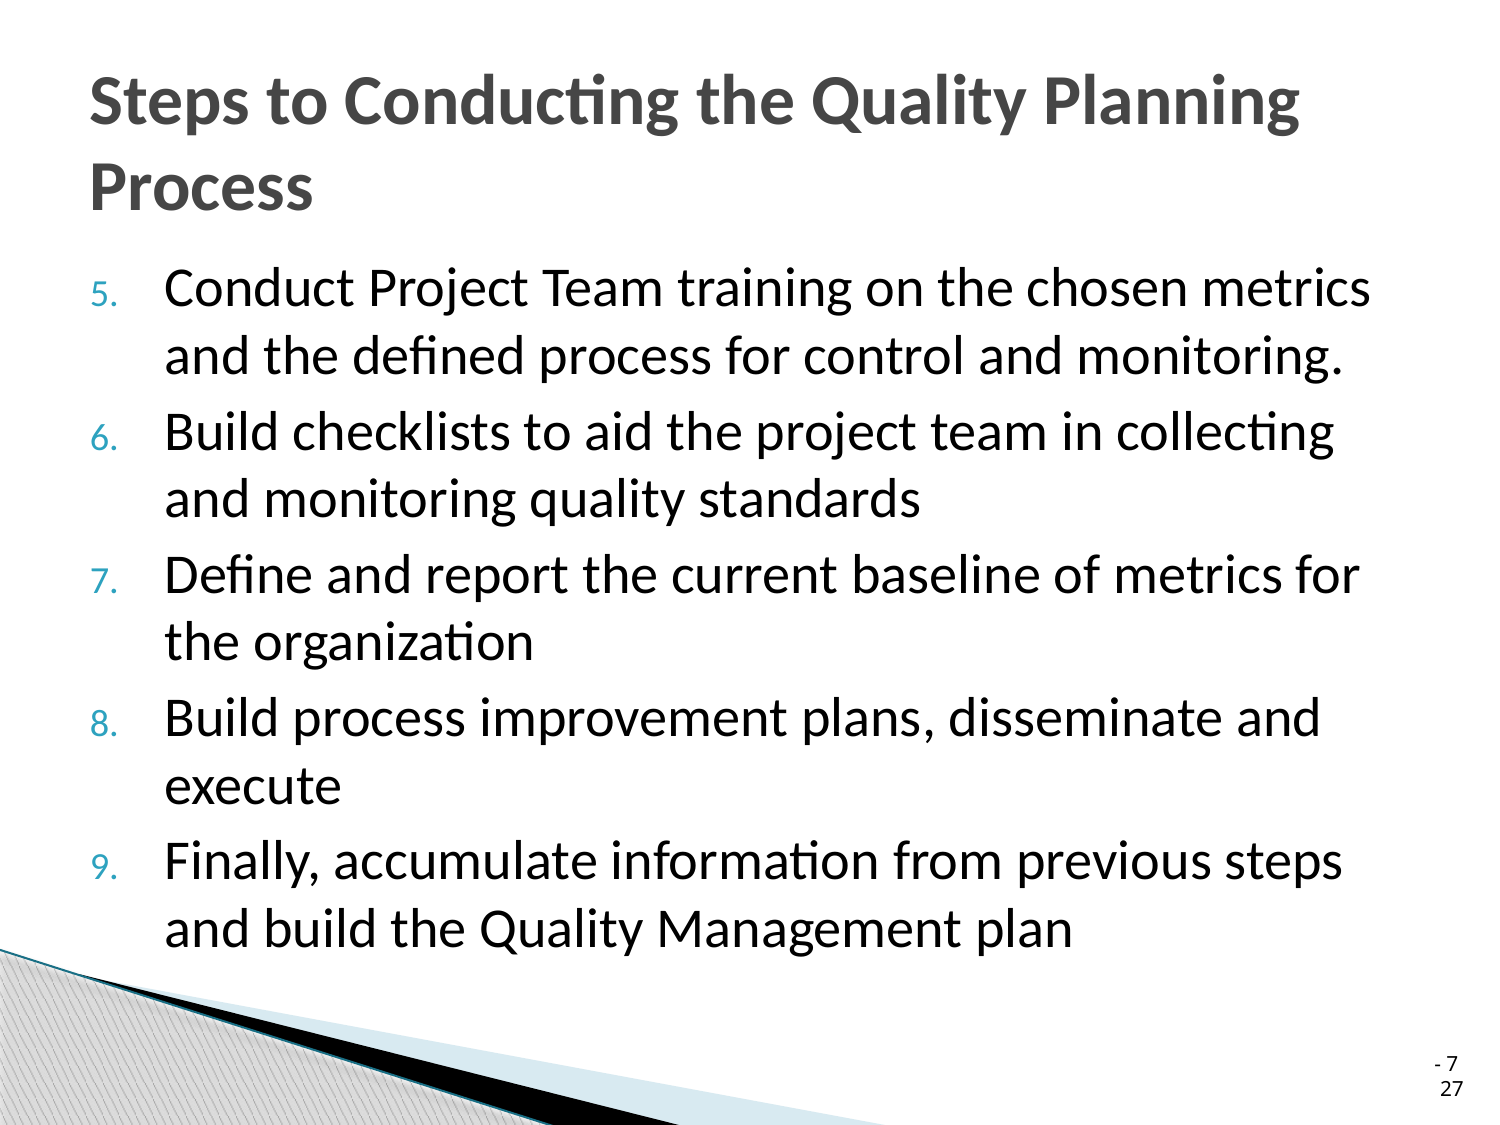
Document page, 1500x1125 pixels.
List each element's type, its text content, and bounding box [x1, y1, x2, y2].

title Steps to Conducting the Quality Planning Process [75, 45, 1425, 233]
list Conduct Project Team training on the chosen metrics and the defined process for control and monitoring. Build checklists to aid the project team in collecting and monitoring quality standards Define and report the current baseline of metrics for the organization Build process improvement plans, disseminate and execute Finally, accumulate information from previous steps and build the Quality Management plan [75, 243, 1425, 986]
slide_number 7 - 27 [1418, 1051, 1479, 1112]
